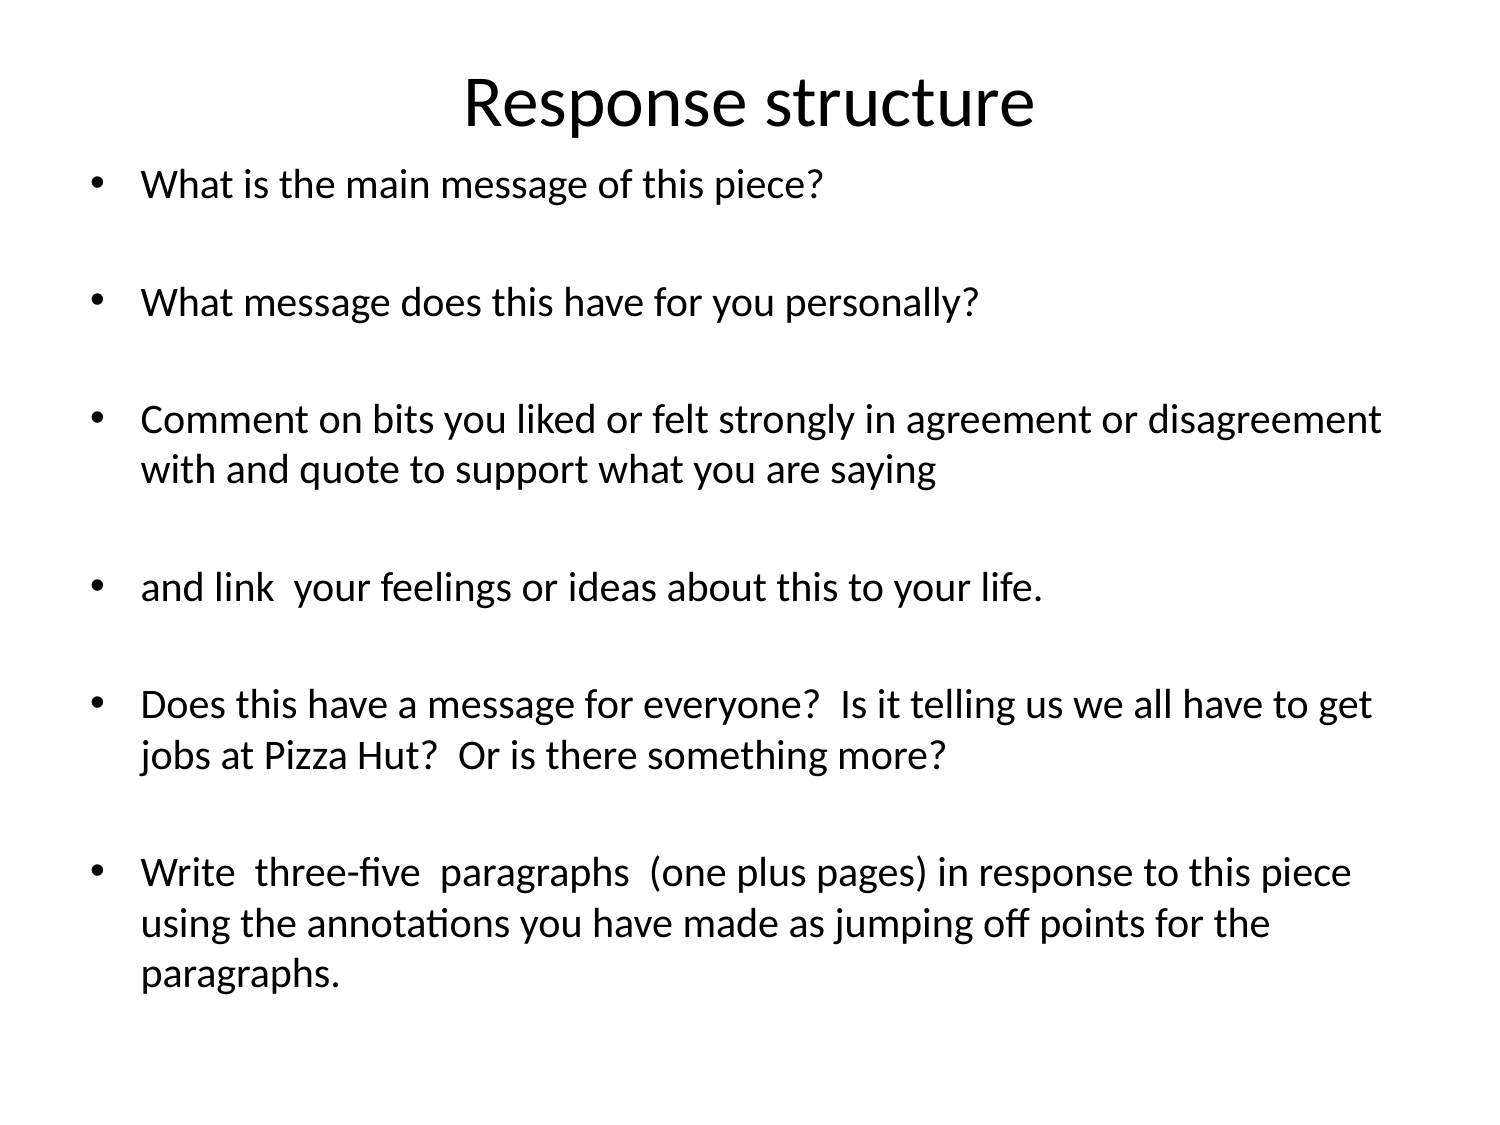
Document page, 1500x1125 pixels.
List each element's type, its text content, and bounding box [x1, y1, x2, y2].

list What is the main message of this piece? What message does this have for you personally? Comment on bits you liked or felt strongly in agreement or disagreement with and quote to support what you are saying and link your feelings or ideas about this to your life. Does this have a message for everyone? Is it telling us we all have to get jobs at Pizza Hut? Or is there something more? Write three-five paragraphs (one plus pages) in response to this piece using the annotations you have made as jumping off points for the paragraphs. [75, 149, 1425, 1005]
title Response structure [75, 45, 1425, 149]
